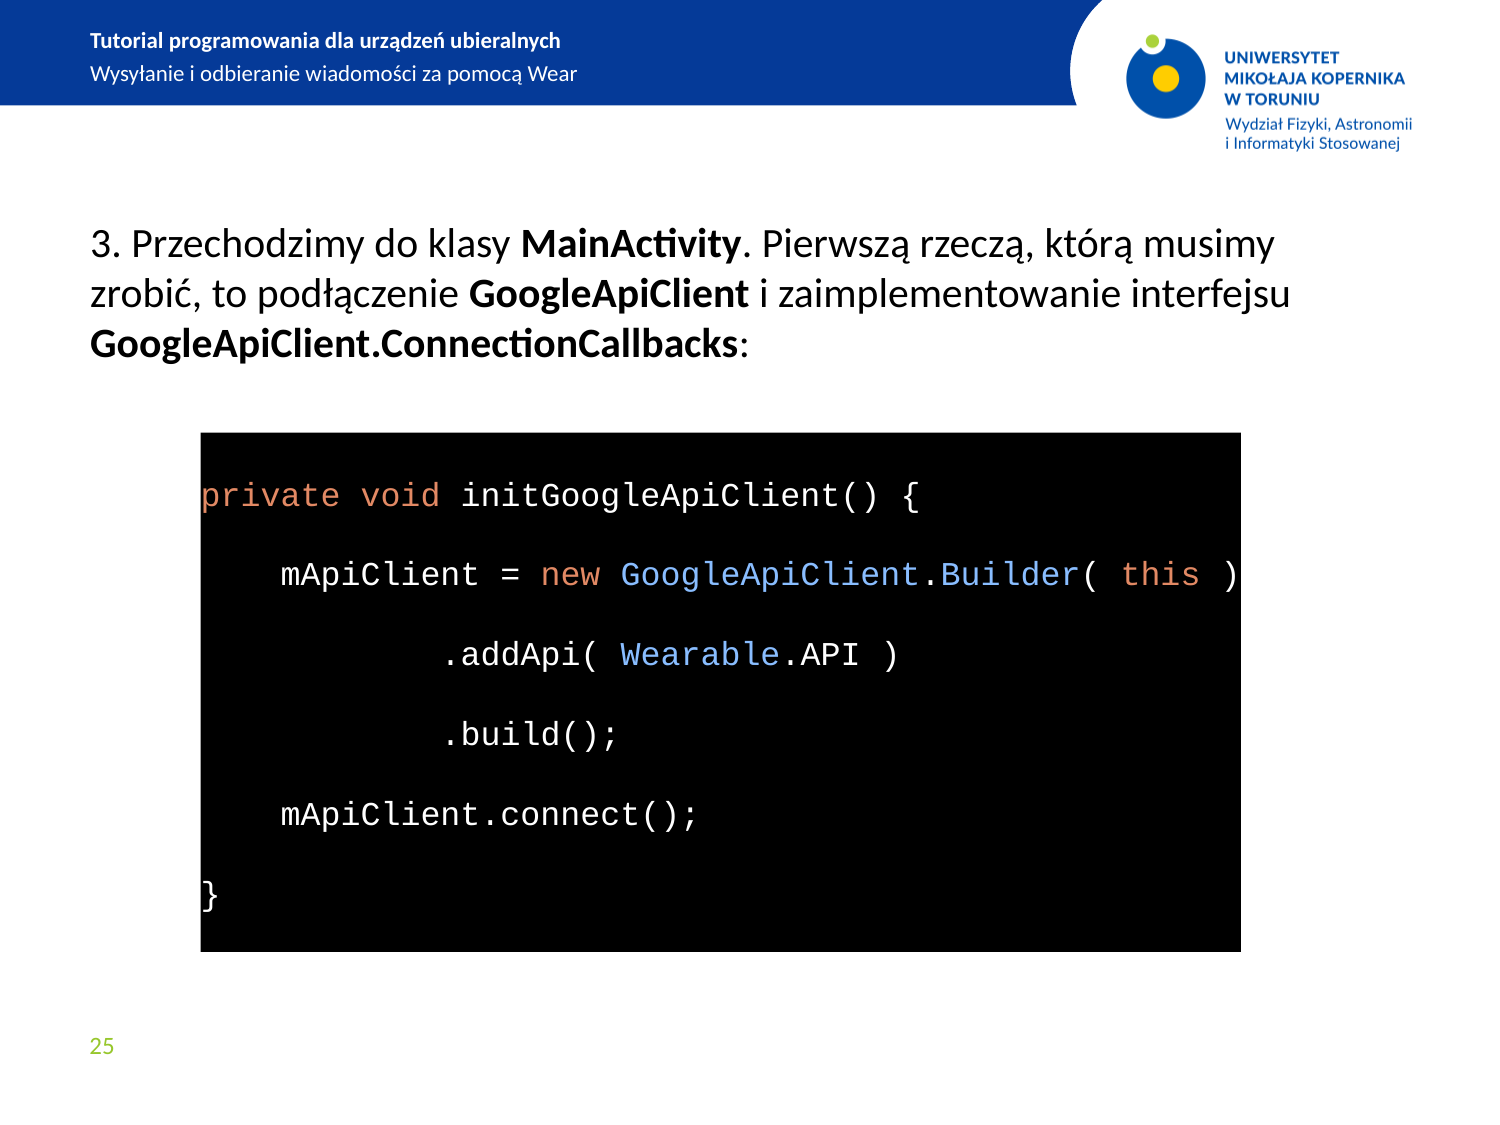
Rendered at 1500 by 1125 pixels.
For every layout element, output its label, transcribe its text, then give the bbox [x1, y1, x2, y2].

list Tutorial programowania dla urządzeń ubieralnych [75, 18, 1040, 50]
list Wysyłanie i odbieranie wiadomości za pomocą Wear [75, 50, 1040, 96]
picture [1100, 8, 1438, 178]
text_box private void initGoogleApiClient() { mApiClient = new GoogleApiClient.Builder( this ) .addApi( Wearable.API ) .build(); mApiClient.connect(); } [200, 432, 1241, 952]
text_box 3. Przechodzimy do klasy MainActivity. Pierwszą rzeczą, którą musimy zrobić, to podłączenie GoogleApiClient i zaimplementowanie interfejsu GoogleApiClient.ConnectionCallbacks: [75, 208, 1367, 651]
